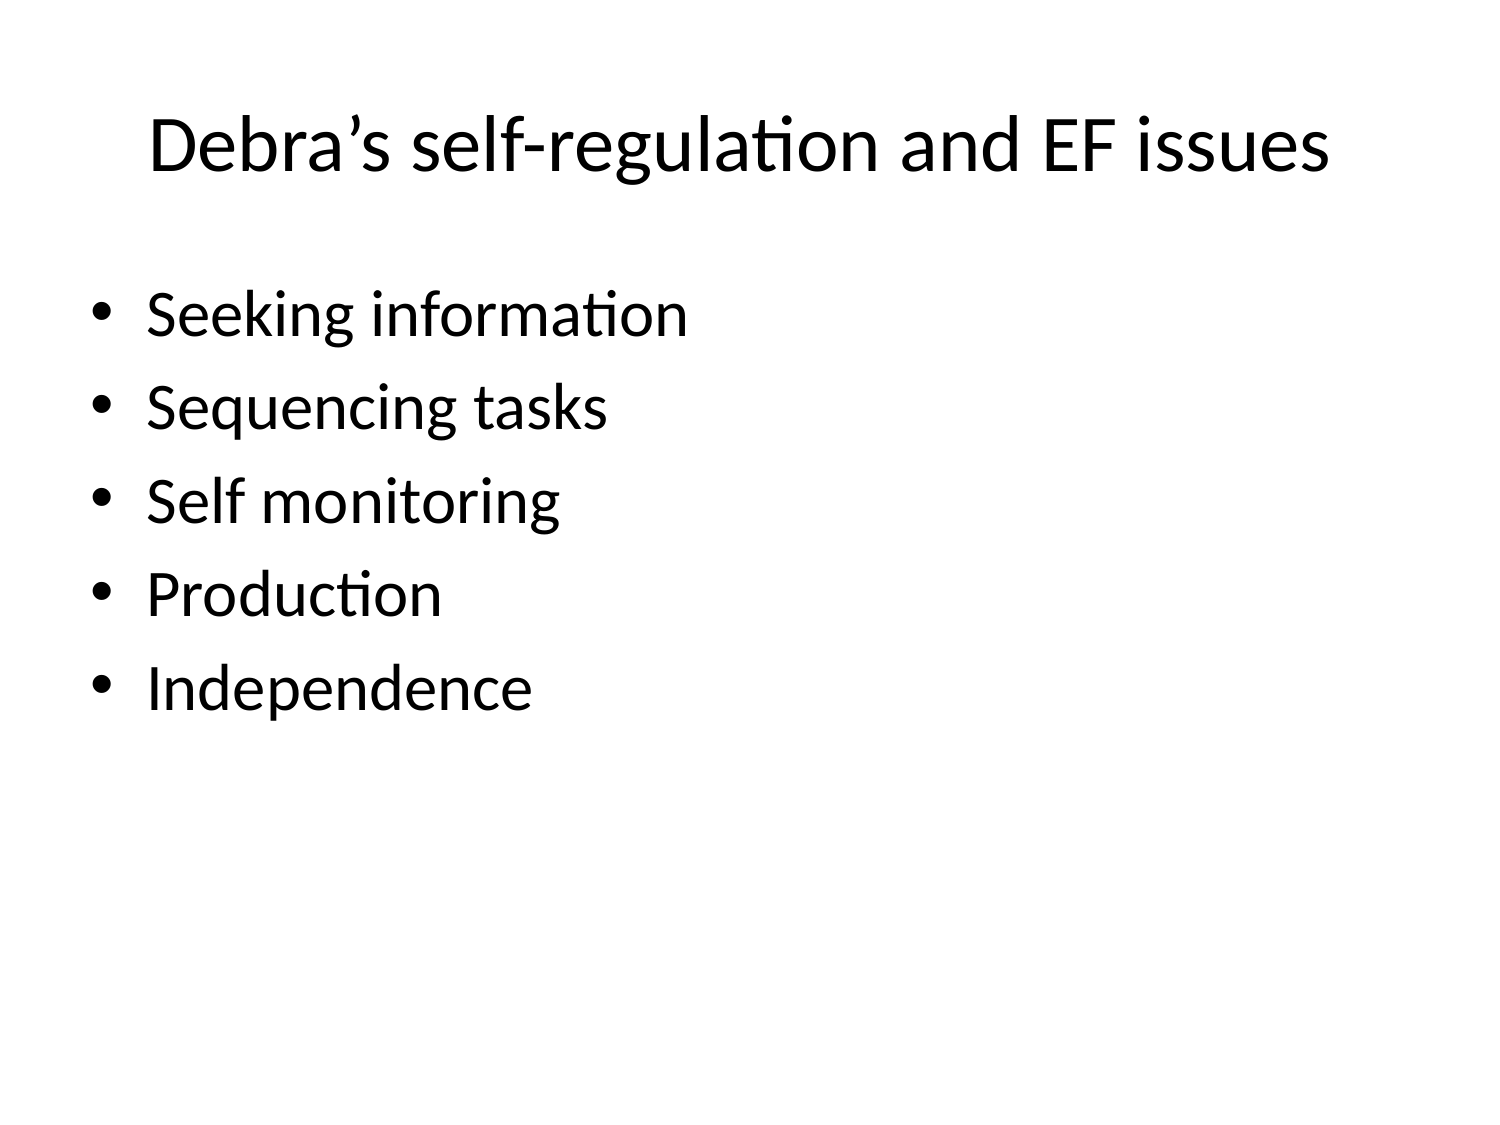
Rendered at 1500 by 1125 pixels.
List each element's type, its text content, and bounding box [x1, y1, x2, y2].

list Seeking information Sequencing tasks Self monitoring Production Independence [75, 262, 1425, 1005]
title Debra’s self-regulation and EF issues [75, 45, 1425, 233]
